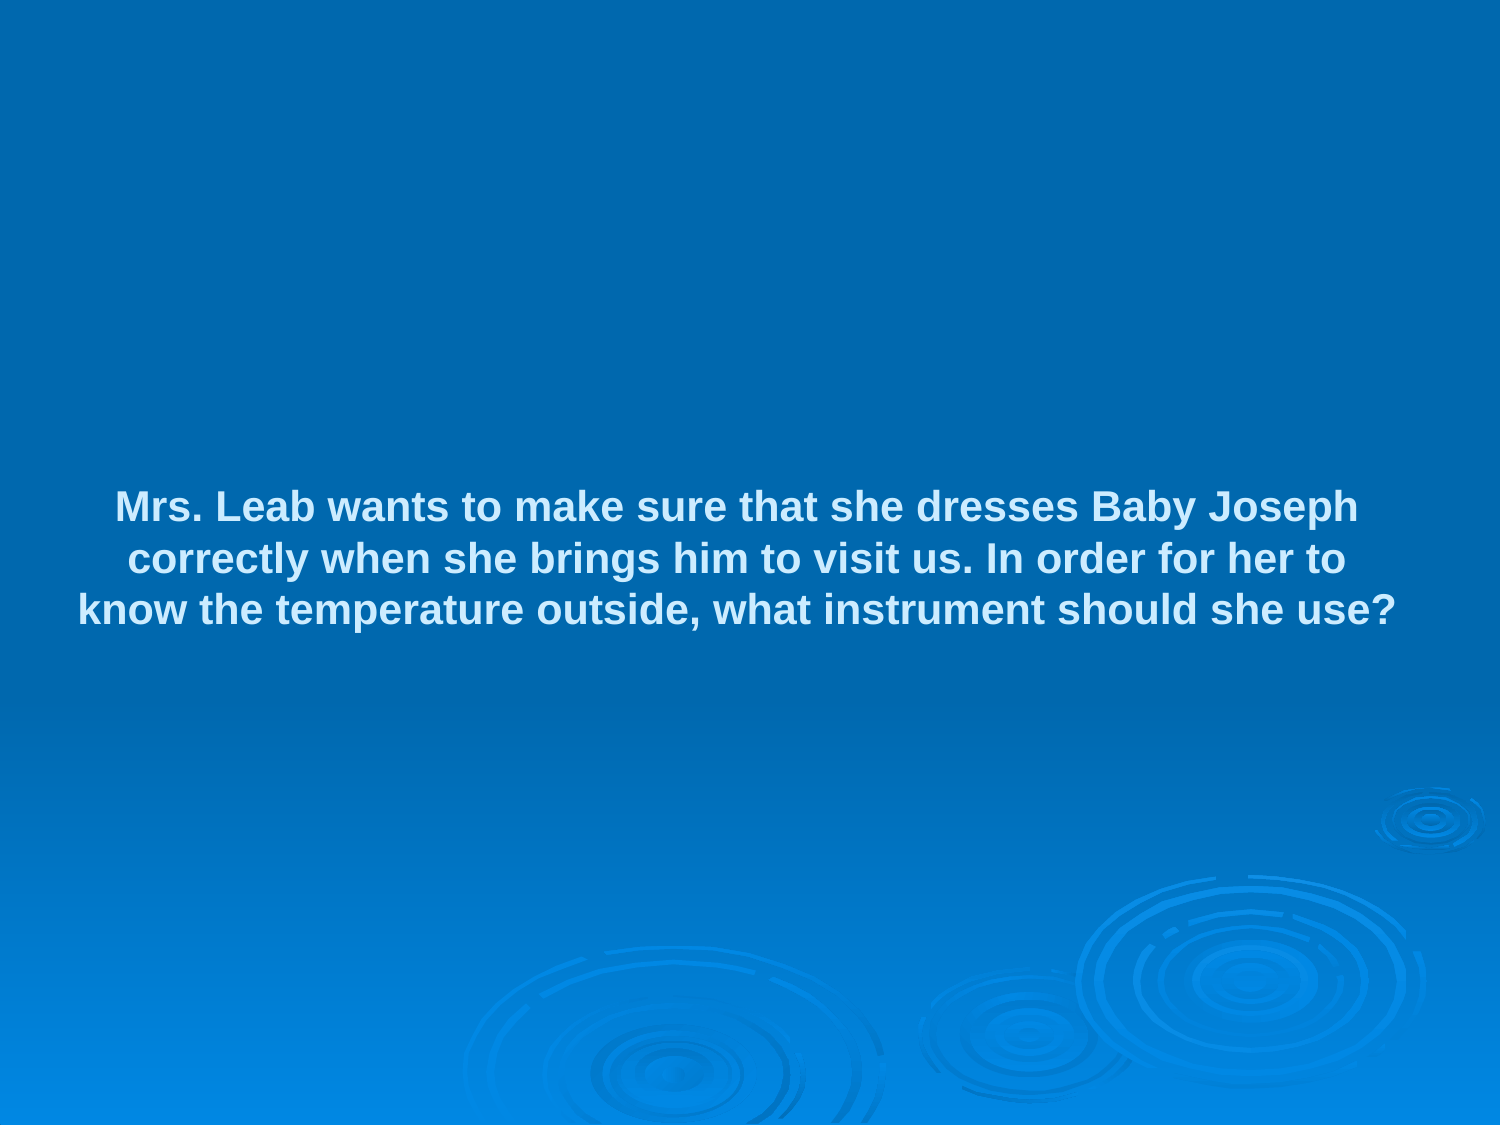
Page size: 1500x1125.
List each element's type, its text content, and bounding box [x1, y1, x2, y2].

title Mrs. Leab wants to make sure that she dresses Baby Joseph correctly when she brings him to visit us. In order for her to know the temperature outside, what instrument should she use? [61, 461, 1413, 650]
